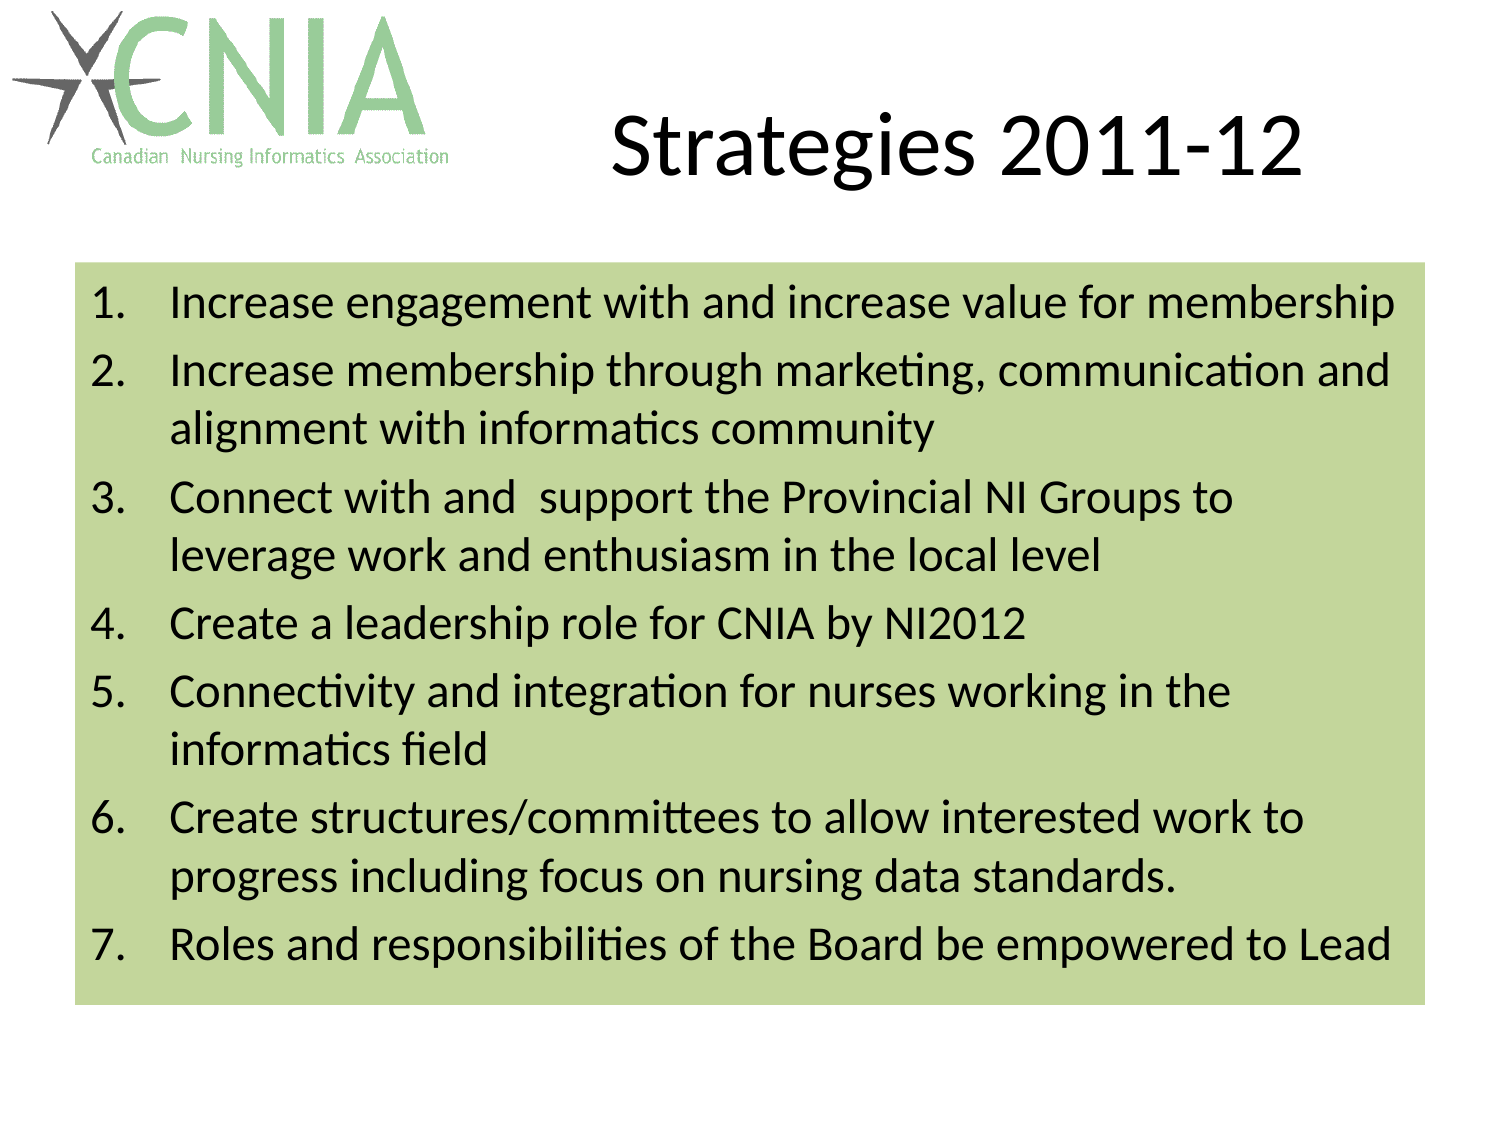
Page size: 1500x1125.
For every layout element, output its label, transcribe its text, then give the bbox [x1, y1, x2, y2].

picture [0, 0, 453, 170]
list Increase engagement with and increase value for membership Increase membership through marketing, communication and alignment with informatics community Connect with and support the Provincial NI Groups to leverage work and enthusiasm in the local level Create a leadership role for CNIA by NI2012 Connectivity and integration for nurses working in the informatics field Create structures/committees to allow interested work to progress including focus on nursing data standards. Roles and responsibilities of the Board be empowered to Lead [74, 262, 1426, 1006]
title Strategies 2011-12 [491, 44, 1426, 233]
